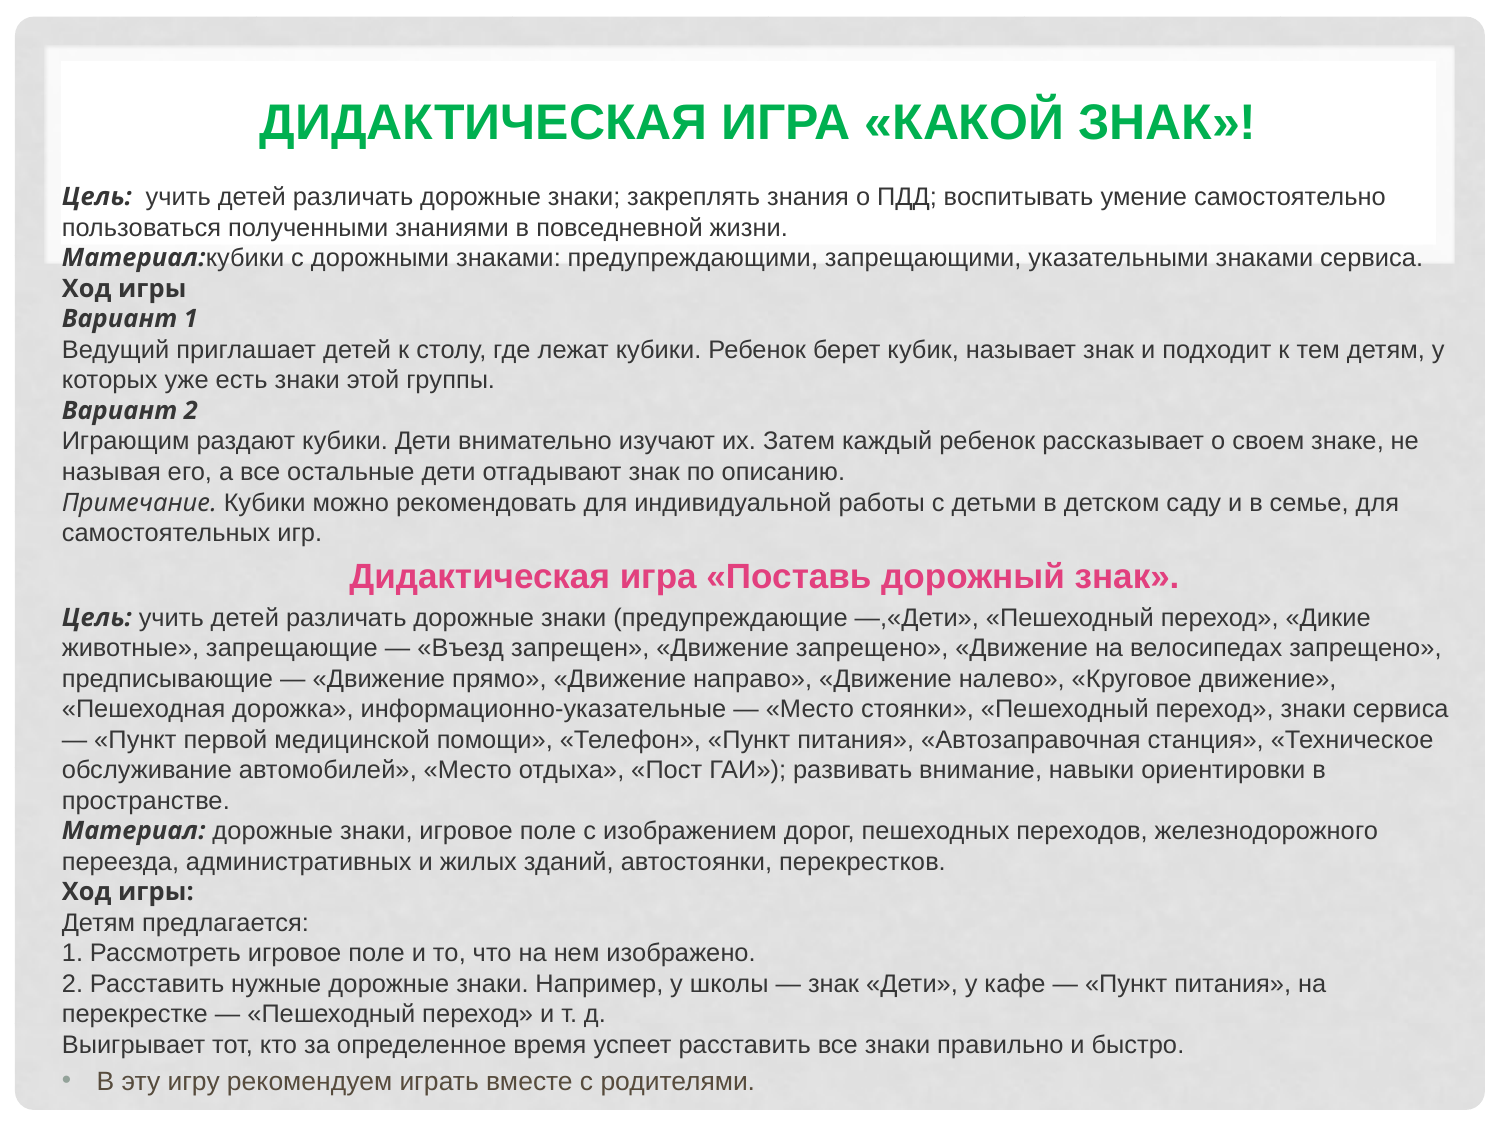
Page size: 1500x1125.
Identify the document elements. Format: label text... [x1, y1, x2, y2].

list Цель: учить детей различать дорожные знаки; закреплять знания о ПДД; воспитывать умение самостоятельно пользоваться полученными знаниями в повседневной жизни. Материал:кубики с дорожными знаками: предупреждающими, запрещающими, указательными знаками сервиса. Ход игры Вариант 1 Ведущий приглашает детей к столу, где лежат кубики. Ребенок берет кубик, называет знак и подходит к тем детям, у которых уже есть знаки этой группы. Вариант 2 Играющим раздают кубики. Дети внимательно изучают их. Затем каждый ребенок рассказывает о своем знаке, не называя его, а все остальные дети отгадывают знак по описанию. Примечание. Кубики можно рекомендовать для индивидуальной работы с детьми в детском саду и в семье, для самостоятельных игр. Дидактическая игра «Поставь дорожный знак». Цель: учить детей различать дорожные знаки (предупреждающие —,«Дети», «Пешеходный переход», «Дикие животные», запрещающие — «Въезд запрещен», «Движение запрещено», «Движение на велосипедах запрещено», предписывающие — «Движение прямо», «Движение направо», «Движение налево», «Круговое движение», «Пешеходная дорожка», информационно-указательные — «Место стоянки», «Пешеходный переход», знаки сервиса — «Пункт первой медицинской помощи», «Телефон», «Пункт питания», «Автозаправочная станция», «Техническое обслуживание автомобилей», «Место отдыха», «Пост ГАИ»); развивать внимание, навыки ориентировки в пространстве. Материал: дорожные знаки, игровое поле с изображением дорог, пешеходных переходов, железнодорожного переезда, административных и жилых зданий, автостоянки, перекрестков. Ход игры: Детям предлагается: 1. Рассмотреть игровое поле и то, что на нем изображено. 2. Расставить нужные дорожные знаки. Например, у школы — знак «Дети», у кафе — «Пункт питания», на перекрестке — «Пешеходный переход» и т. д. Выигрывает тот, кто за определенное время успеет расставить все знаки правильно и быстро. В эту игру рекомендуем играть вместе с родителями. [29, 172, 1483, 1106]
title Дидактическая игра «какой знак»! [69, 66, 1447, 172]
